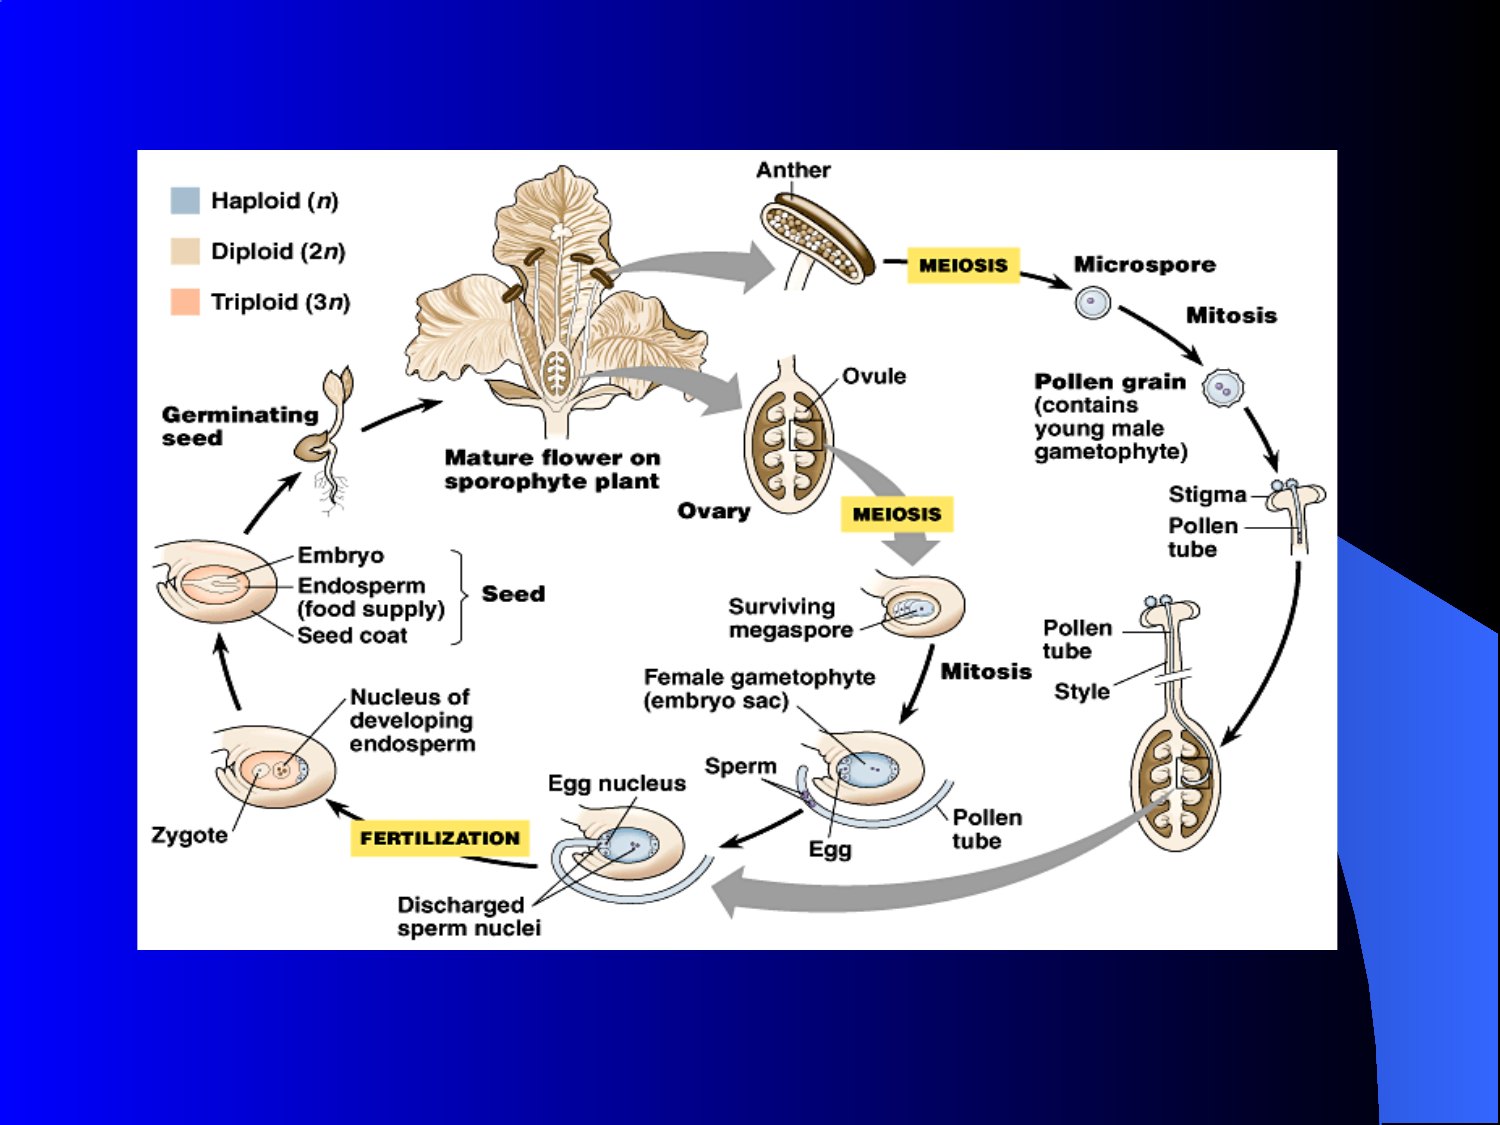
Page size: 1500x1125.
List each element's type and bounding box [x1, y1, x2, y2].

picture [137, 149, 1338, 950]
